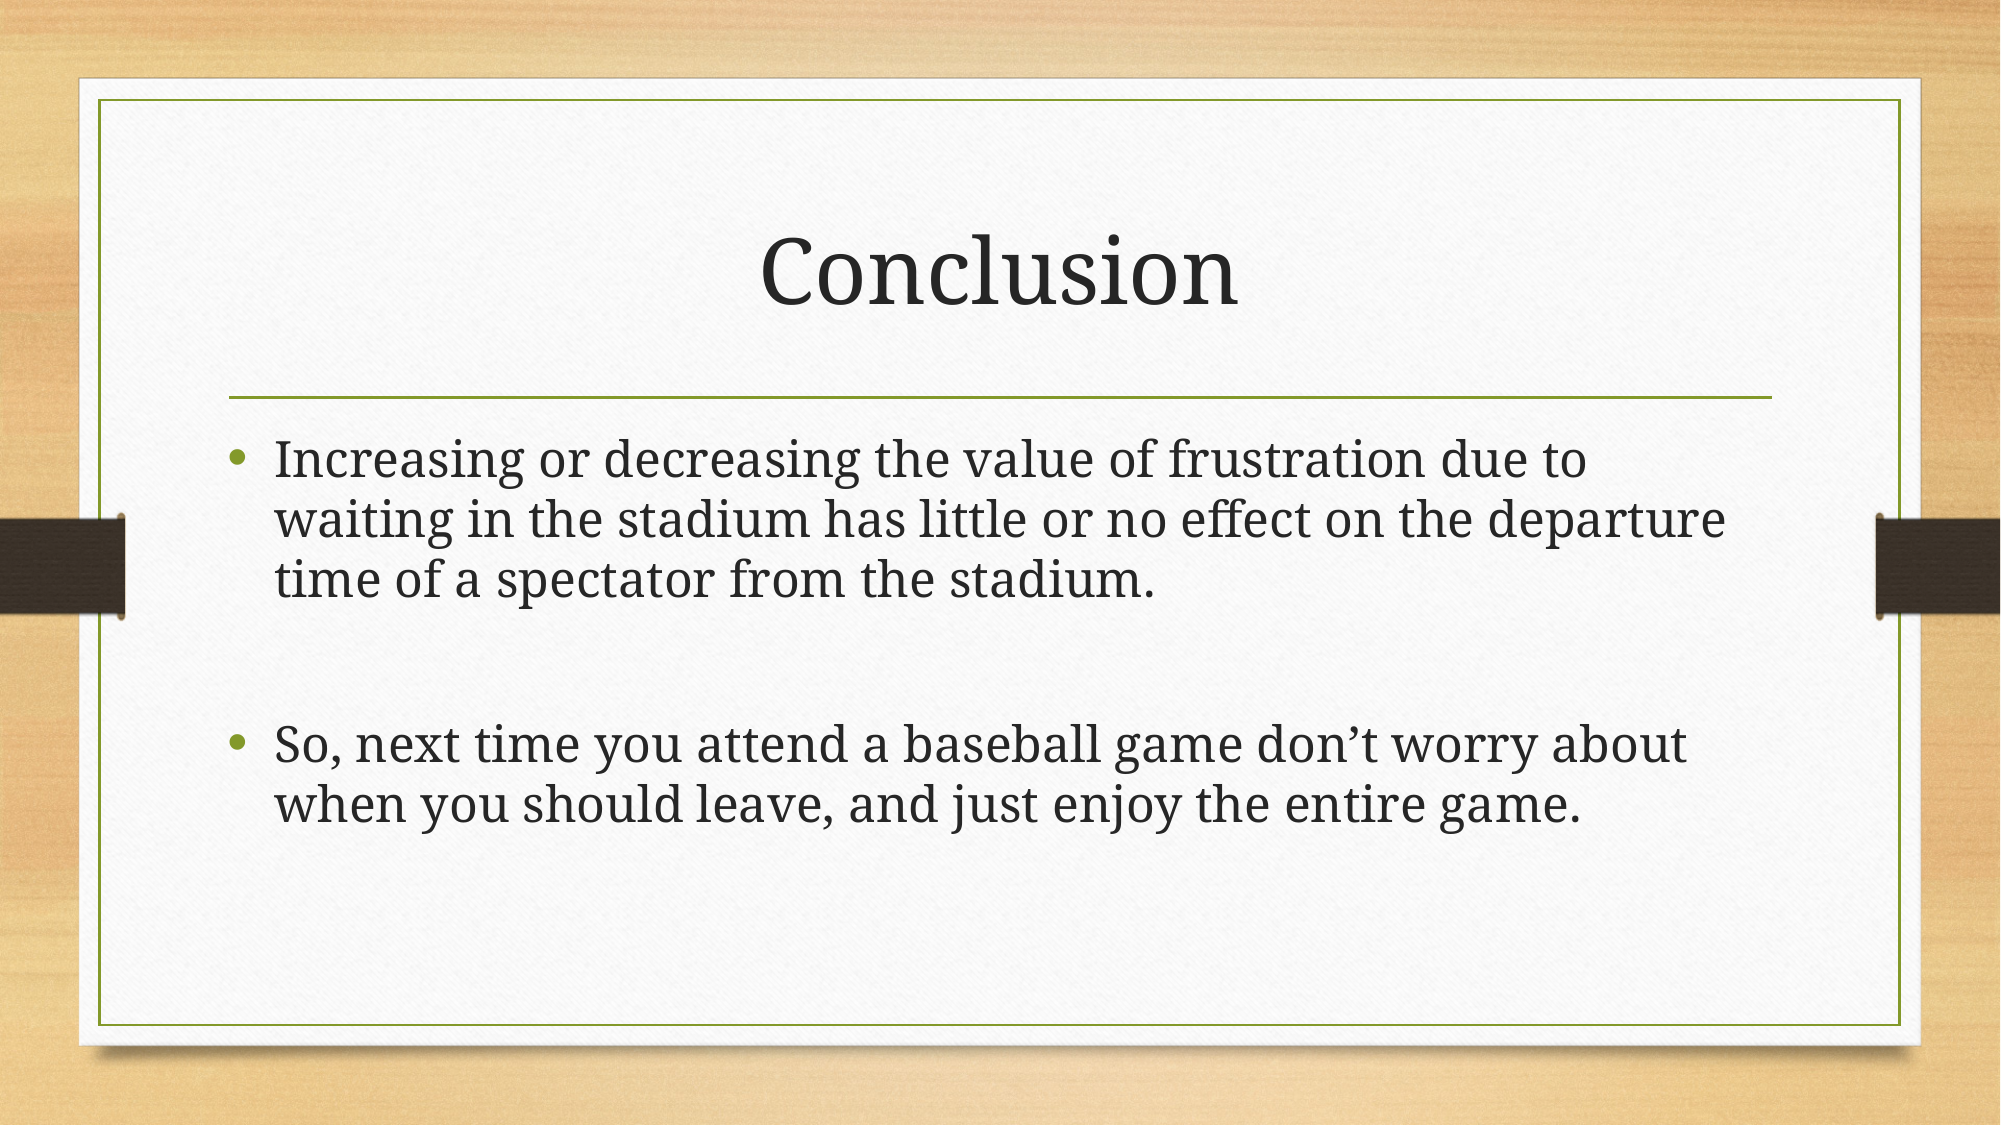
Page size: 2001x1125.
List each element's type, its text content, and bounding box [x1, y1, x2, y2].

picture [0, 0, 2001, 1125]
title Conclusion [212, 161, 1788, 375]
list Increasing or decreasing the value of frustration due to waiting in the stadium has little or no effect on the departure time of a spectator from the stadium. So, next time you attend a baseball game don’t worry about when you should leave, and just enjoy the entire game. [212, 419, 1788, 964]
